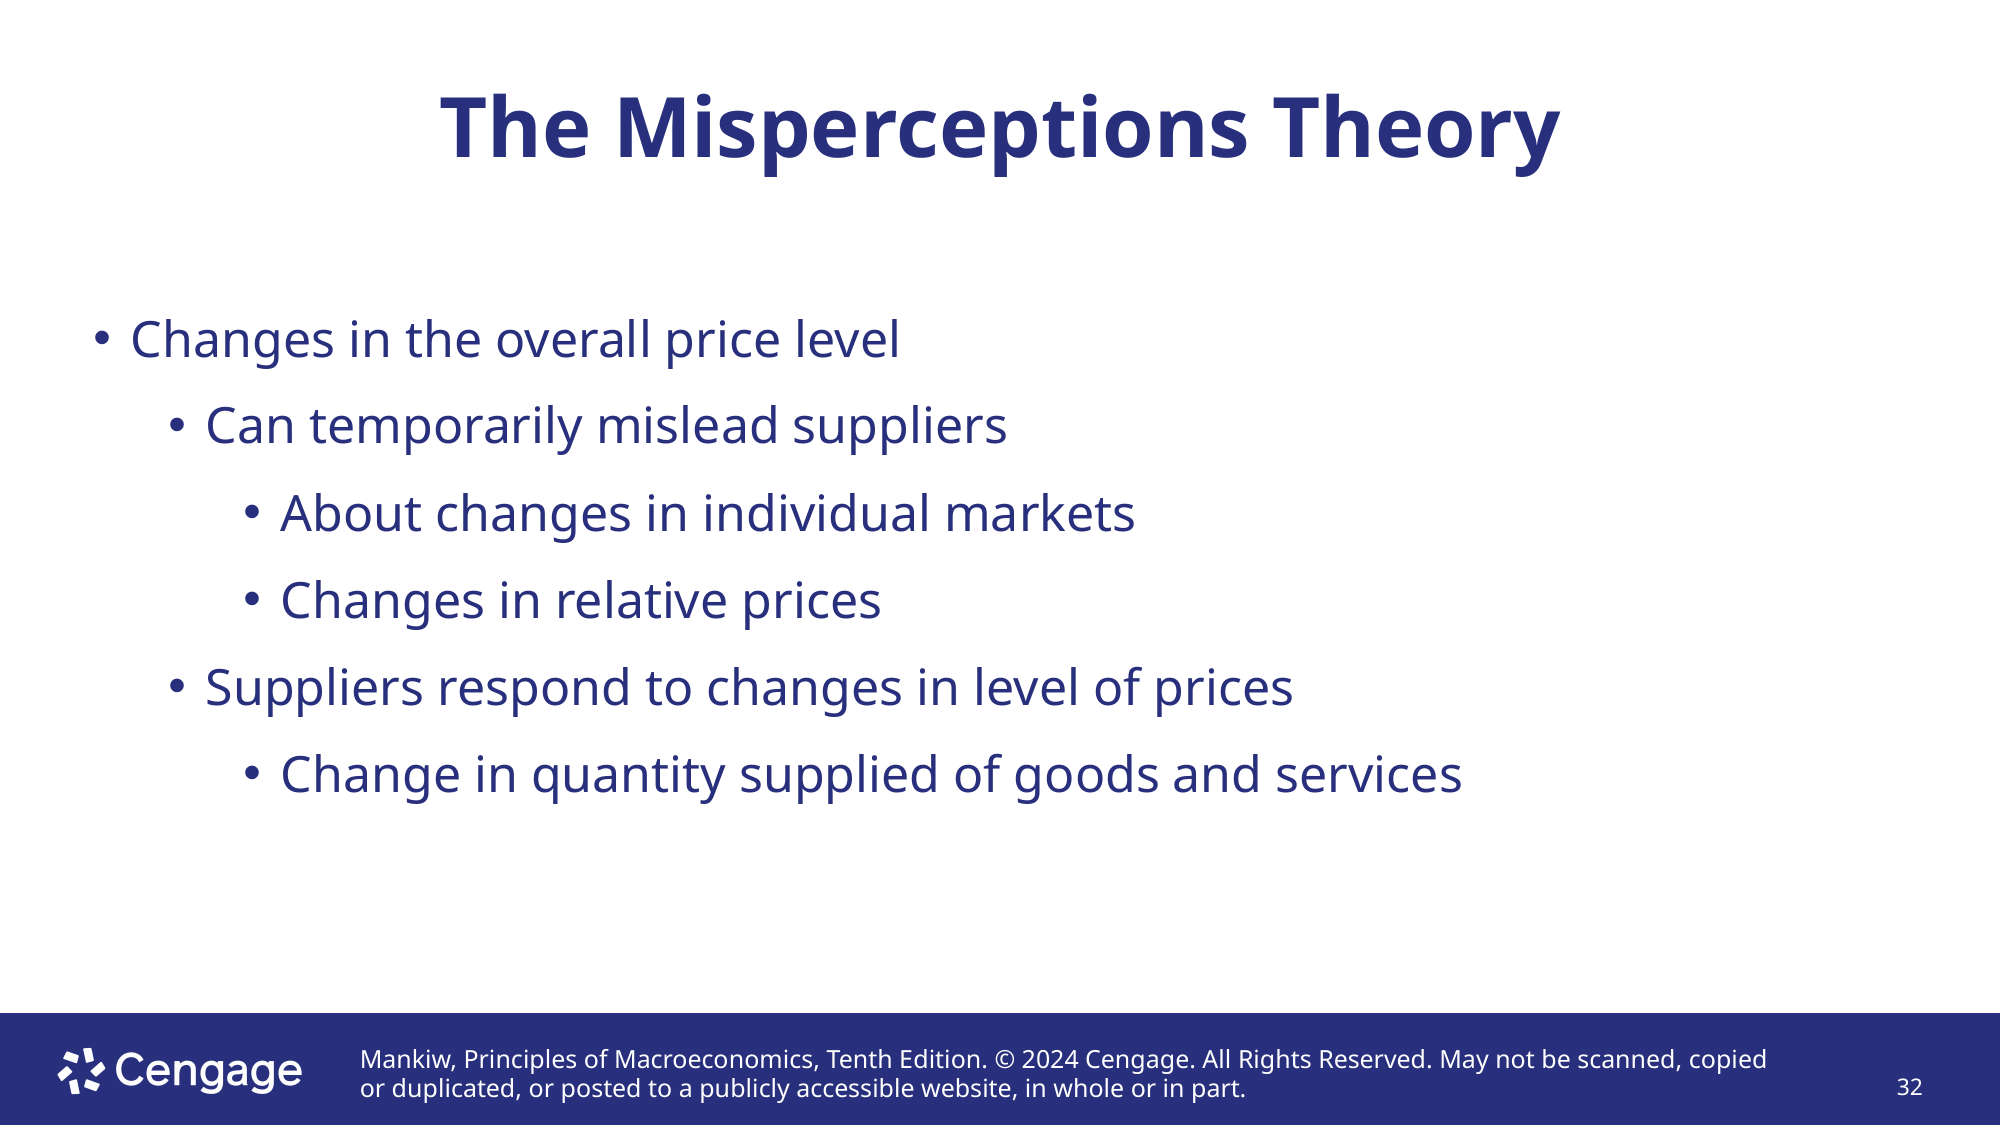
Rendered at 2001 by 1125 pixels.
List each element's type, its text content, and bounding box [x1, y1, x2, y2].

picture [30, 1020, 329, 1122]
title The Misperceptions Theory [78, 77, 1923, 278]
list Changes in the overall price level Can temporarily mislead suppliers About changes in individual markets Changes in relative prices Suppliers respond to changes in level of prices Change in quantity supplied of goods and services [78, 299, 1923, 1014]
